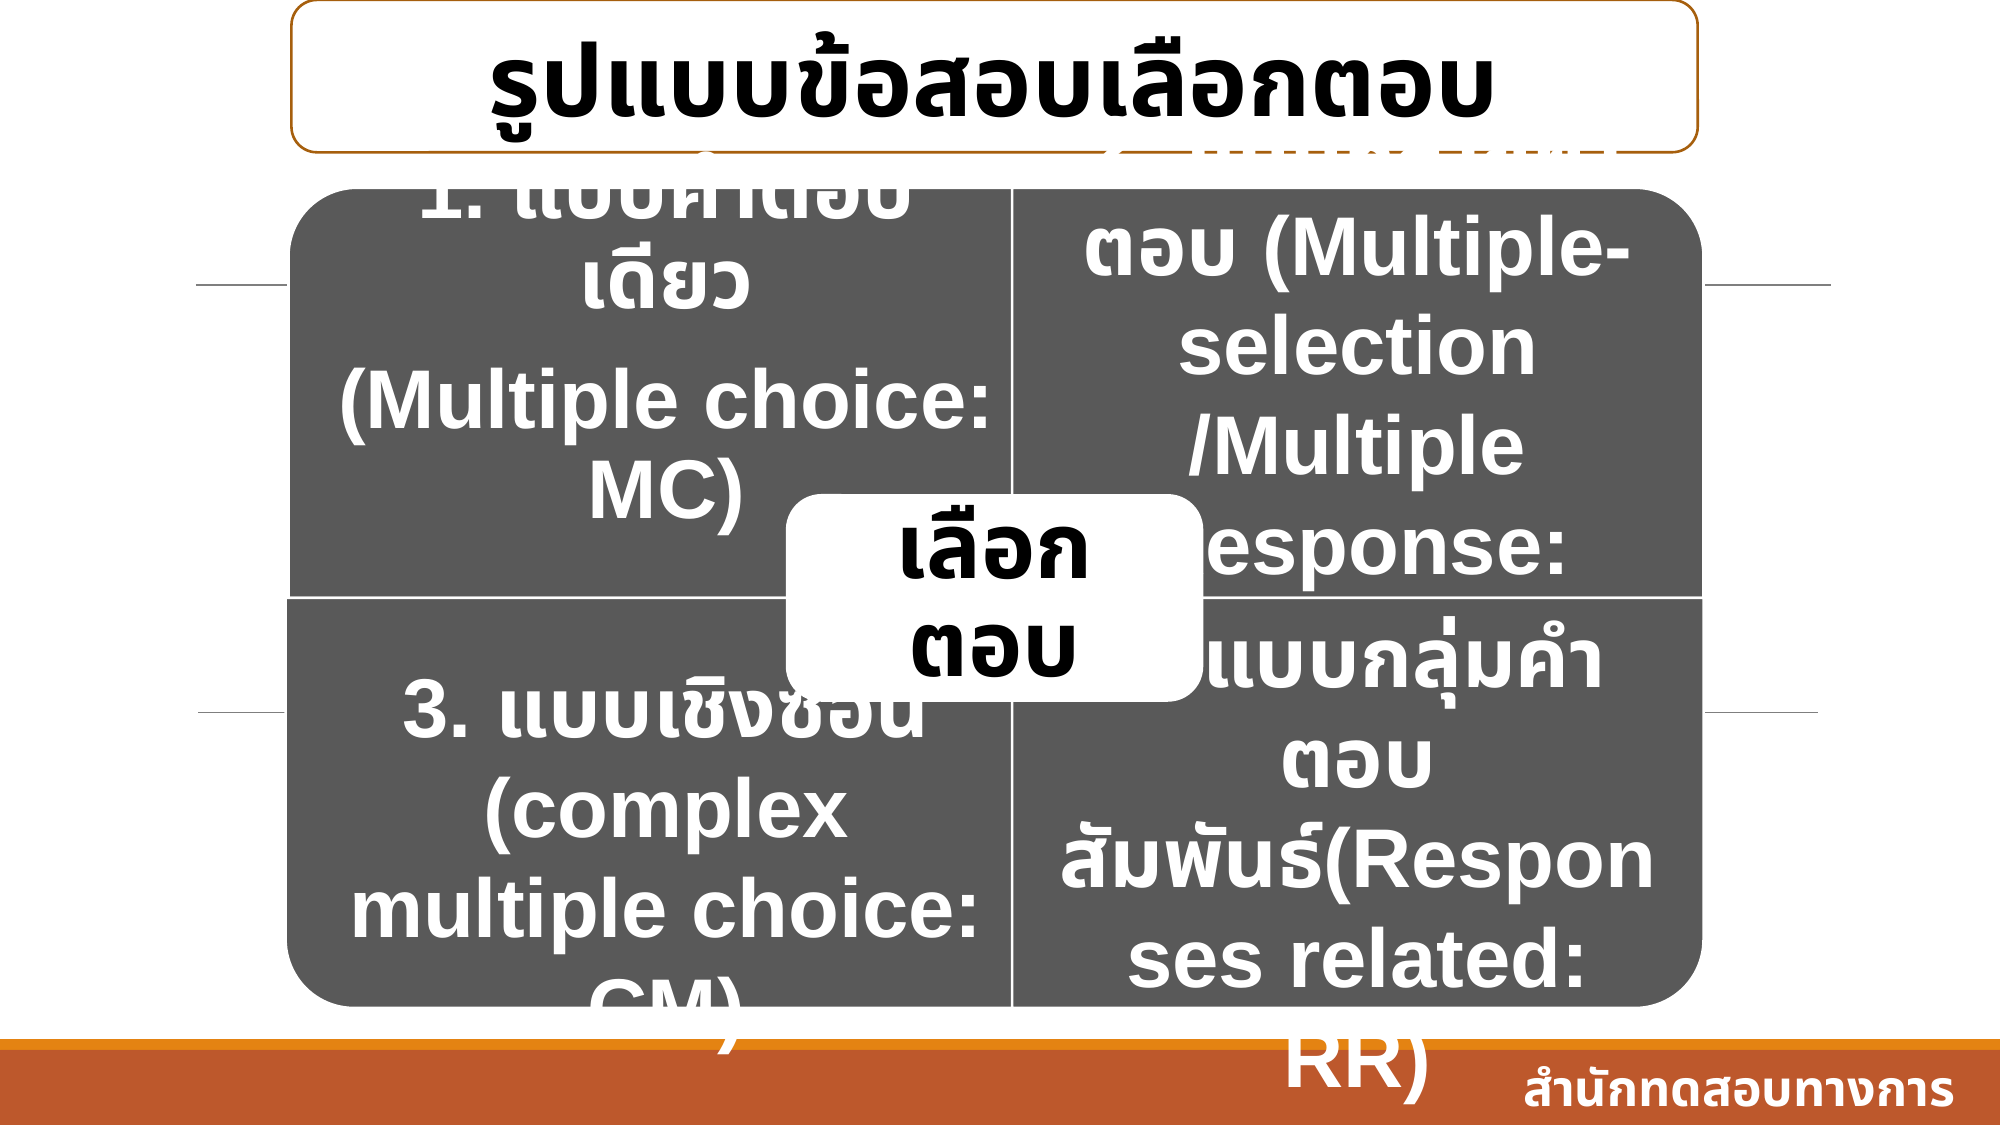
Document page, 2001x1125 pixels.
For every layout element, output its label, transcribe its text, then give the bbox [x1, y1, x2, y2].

text_box รูปแบบข้อสอบเลือกตอบ [291, 0, 1698, 153]
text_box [285, 187, 1704, 1009]
text_box สำนักทดสอบทางการศึกษา สพฐ. [1508, 1049, 1995, 1125]
